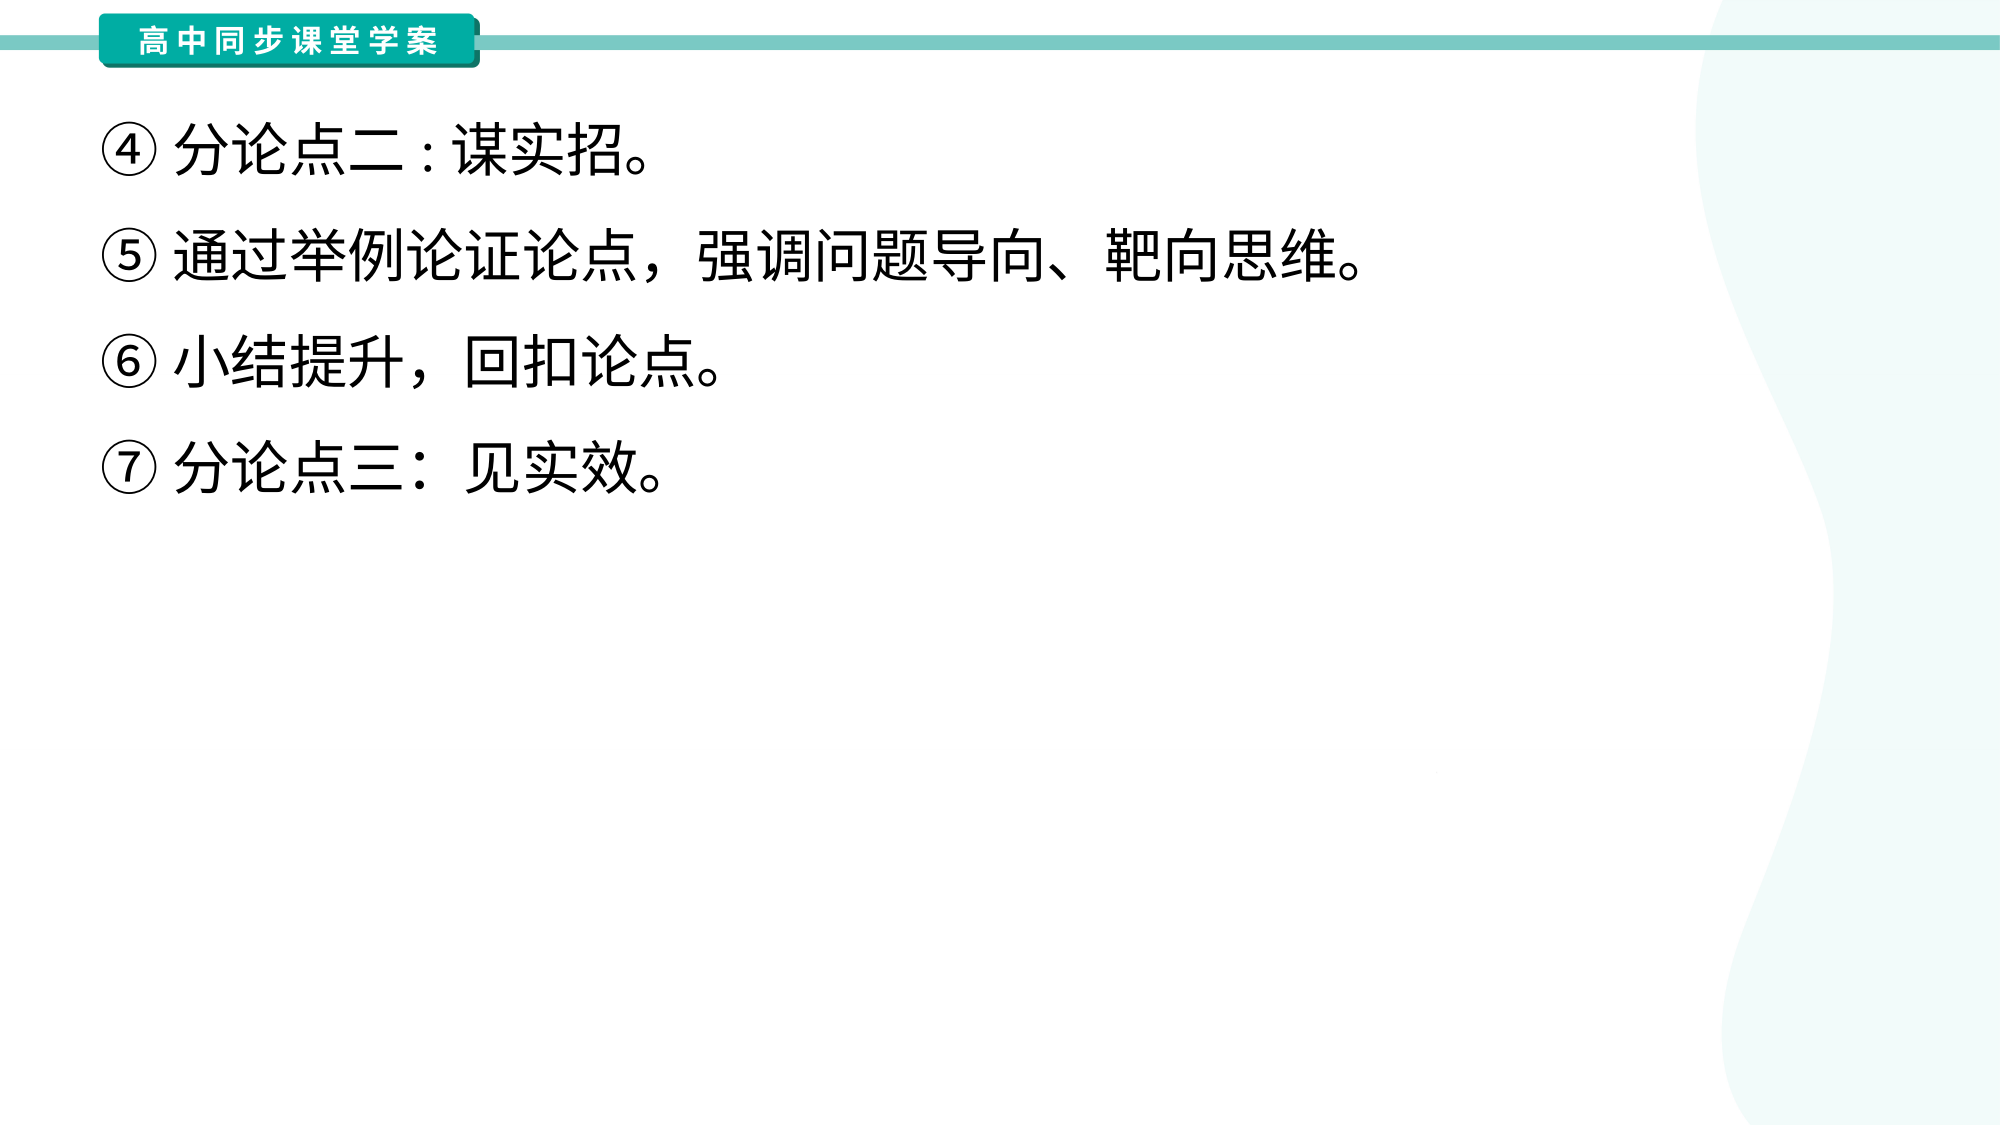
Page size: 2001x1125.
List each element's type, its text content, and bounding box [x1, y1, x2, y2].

text_box ④分论点二:谋实招。 ⑤通过举例论证论点，强调问题导向、靶向思维。 ⑥小结提升，回扣论点。 ⑦分论点三：见实效。 [100, 76, 1899, 502]
picture [0, 0, 2000, 1125]
